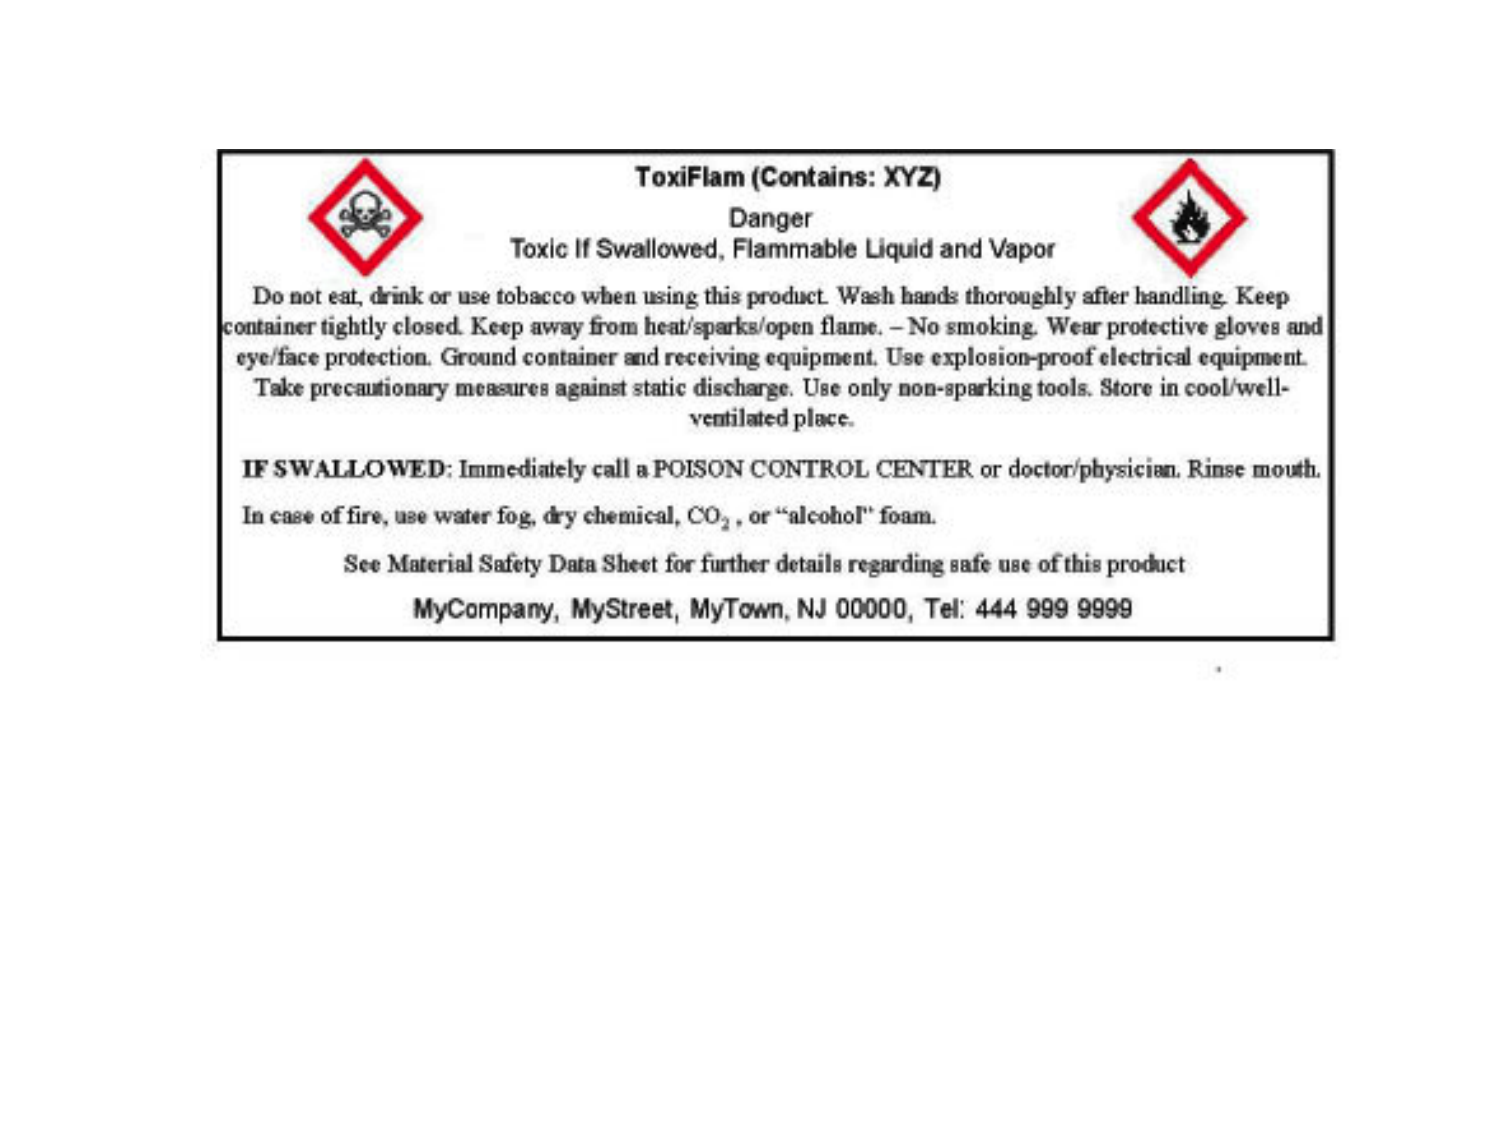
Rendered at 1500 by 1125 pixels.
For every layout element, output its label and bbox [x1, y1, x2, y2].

picture [199, 149, 1365, 683]
